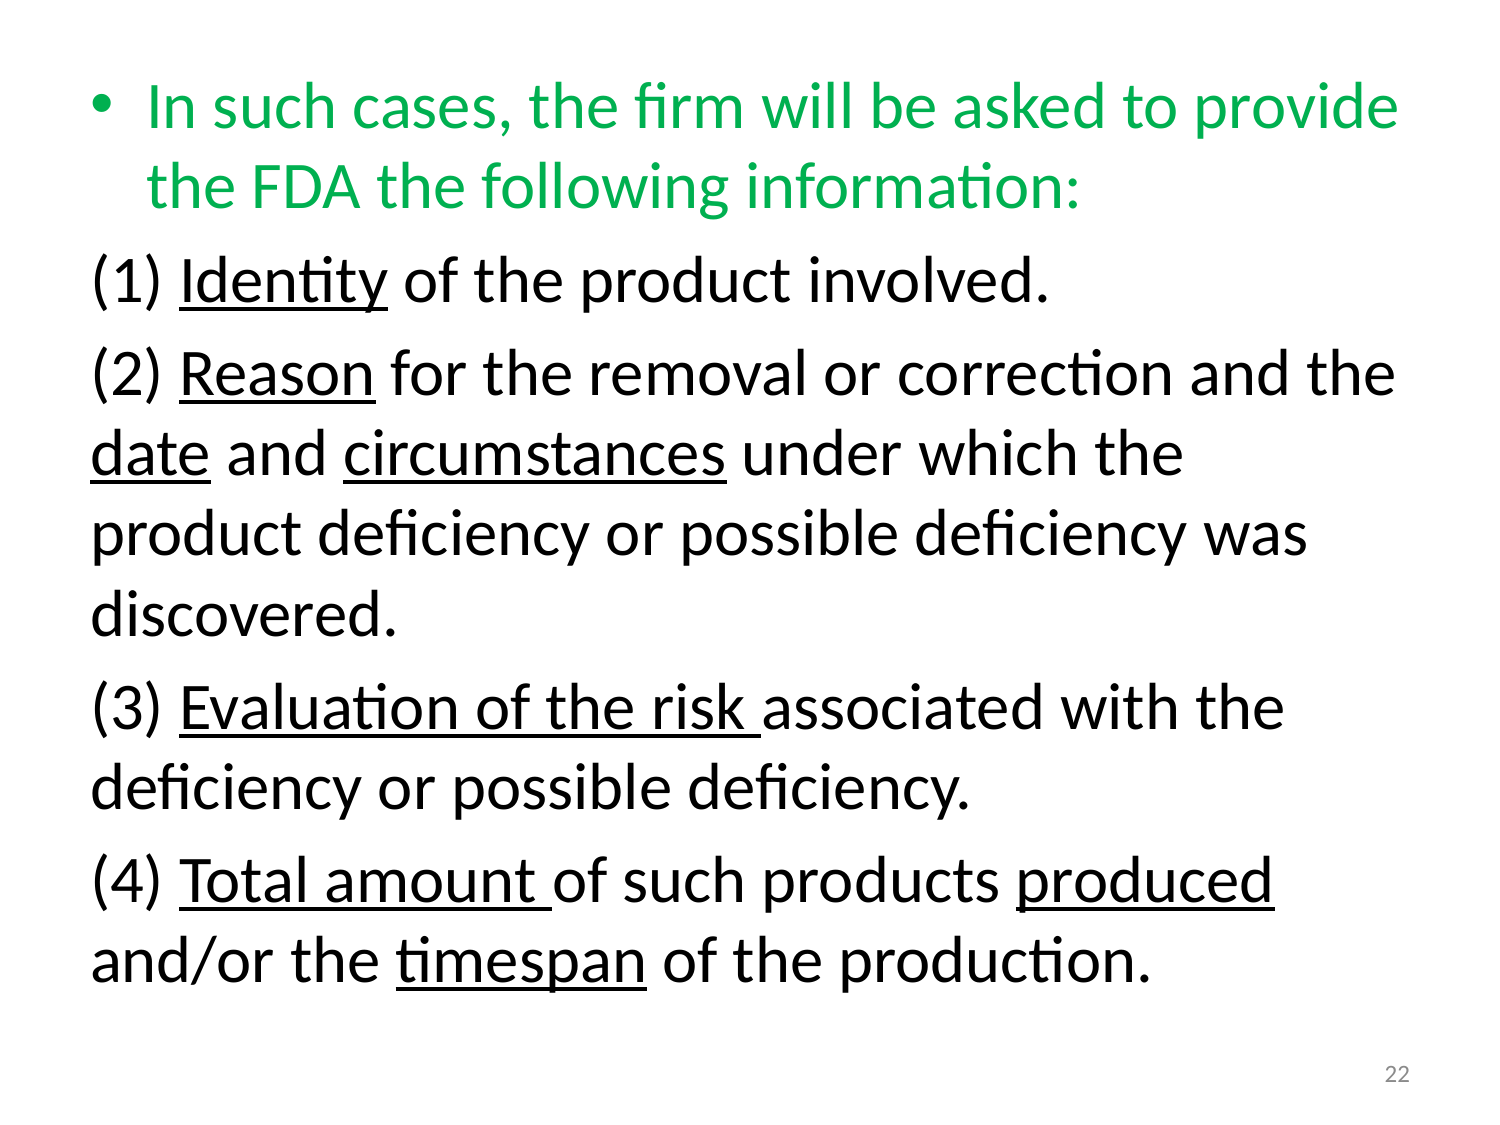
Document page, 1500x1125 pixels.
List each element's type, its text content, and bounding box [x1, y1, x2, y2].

slide_number 22 [1074, 1042, 1425, 1103]
list In such cases, the firm will be asked to provide the FDA the following information: (1) Identity of the product involved. (2) Reason for the removal or correction and the date and circumstances under which the product deficiency or possible deficiency was discovered. (3) Evaluation of the risk associated with the deficiency or possible deficiency. (4) Total amount of such products produced and/or the timespan of the production. [75, 54, 1425, 1071]
